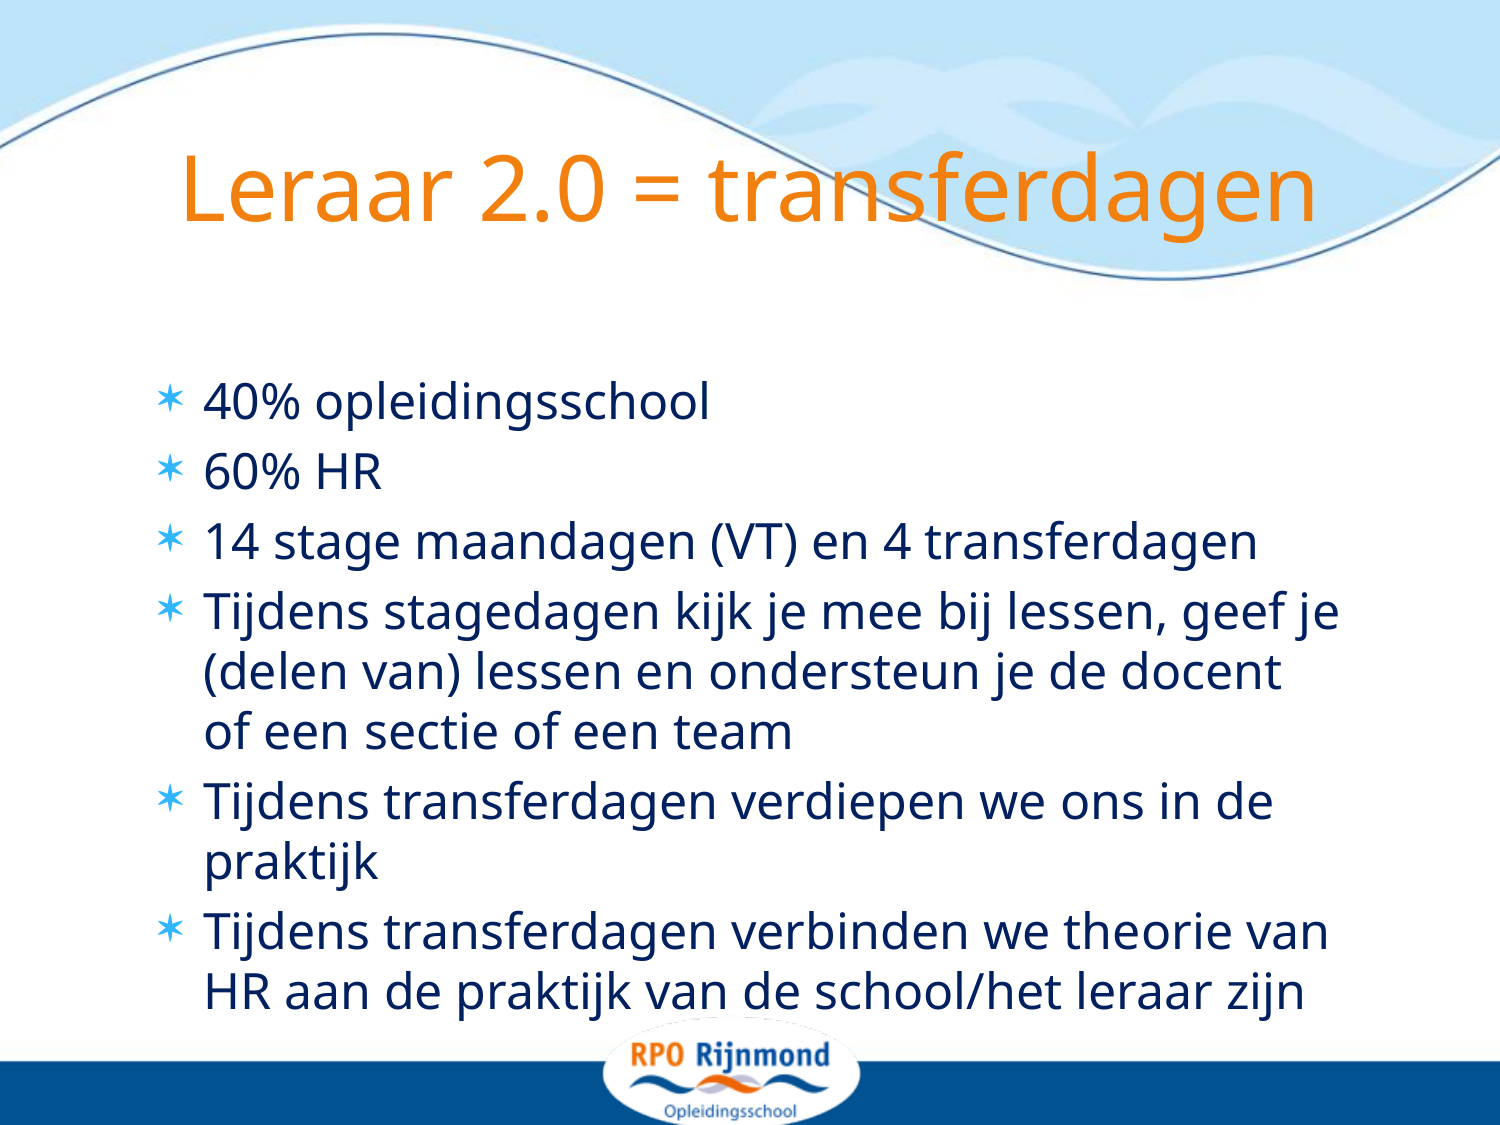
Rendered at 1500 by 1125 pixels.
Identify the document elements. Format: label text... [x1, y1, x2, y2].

list 40% opleidingsschool 60% HR 14 stage maandagen (VT) en 4 transferdagen Tijdens stagedagen kijk je mee bij lessen, geef je (delen van) lessen en ondersteun je de docent of een sectie of een team Tijdens transferdagen verdiepen we ons in de praktijk Tijdens transferdagen verbinden we theorie van HR aan de praktijk van de school/het leraar zijn [143, 361, 1359, 1005]
title Leraar 2.0 = transferdagen [75, 109, 1425, 261]
picture [0, 0, 1500, 1125]
